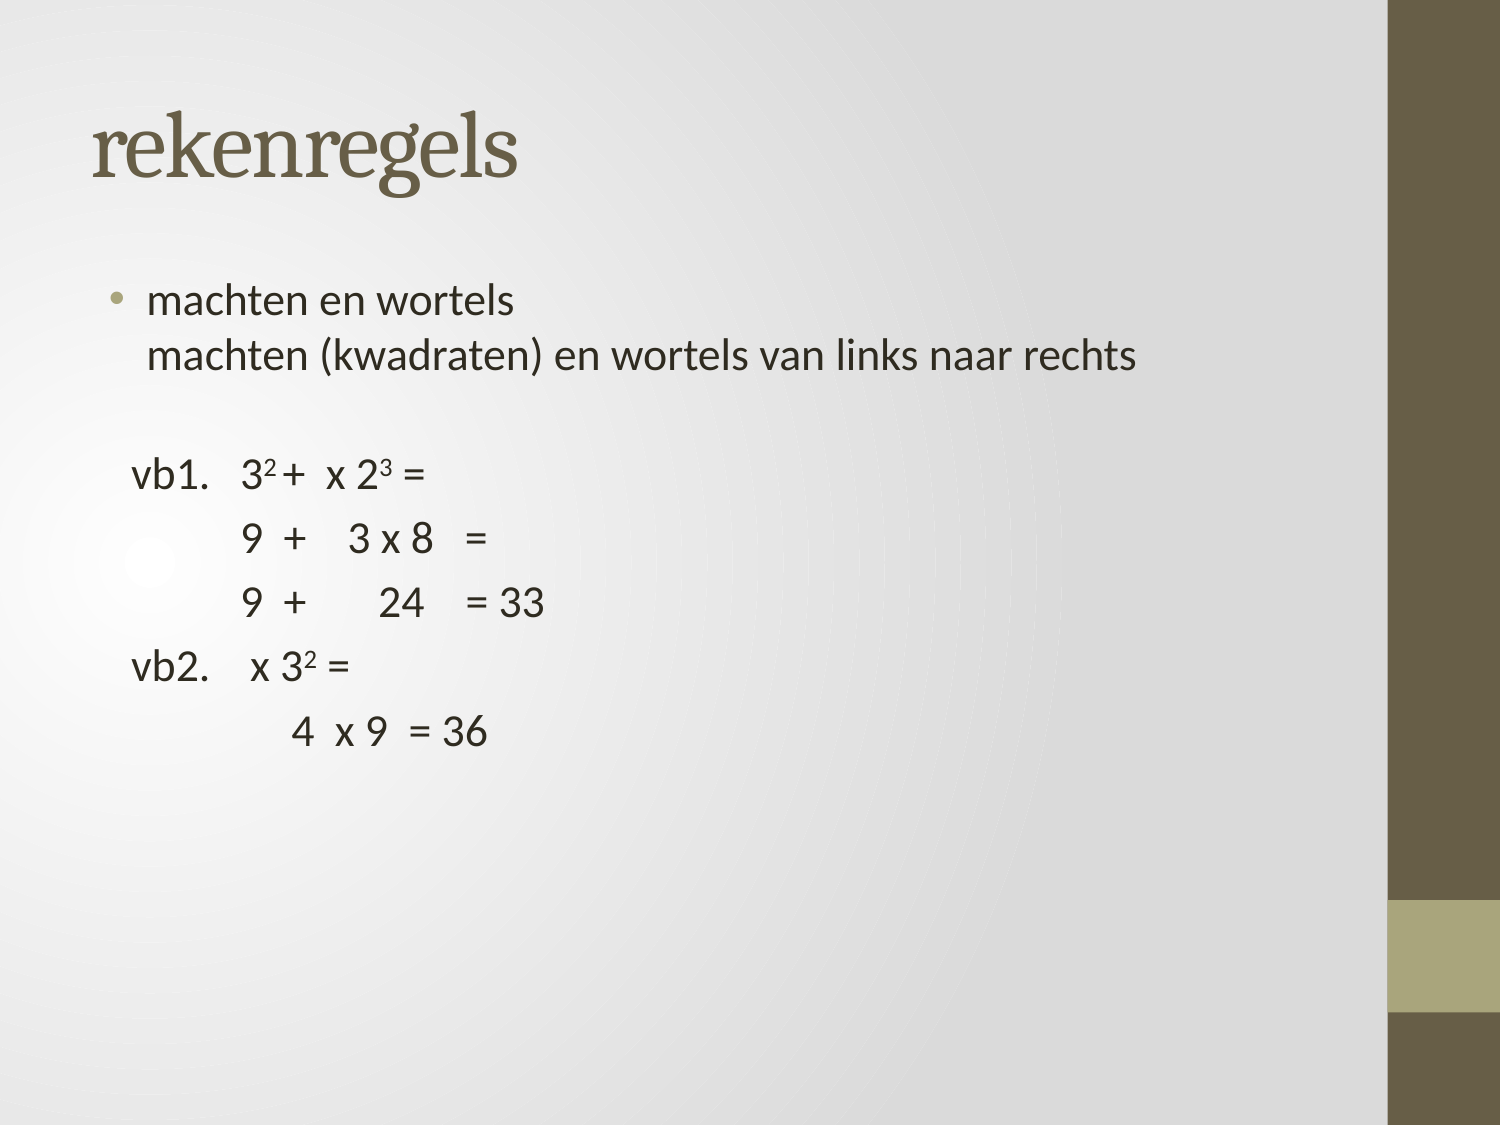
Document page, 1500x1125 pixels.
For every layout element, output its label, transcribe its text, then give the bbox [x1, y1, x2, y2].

title rekenregels [75, 45, 1325, 233]
